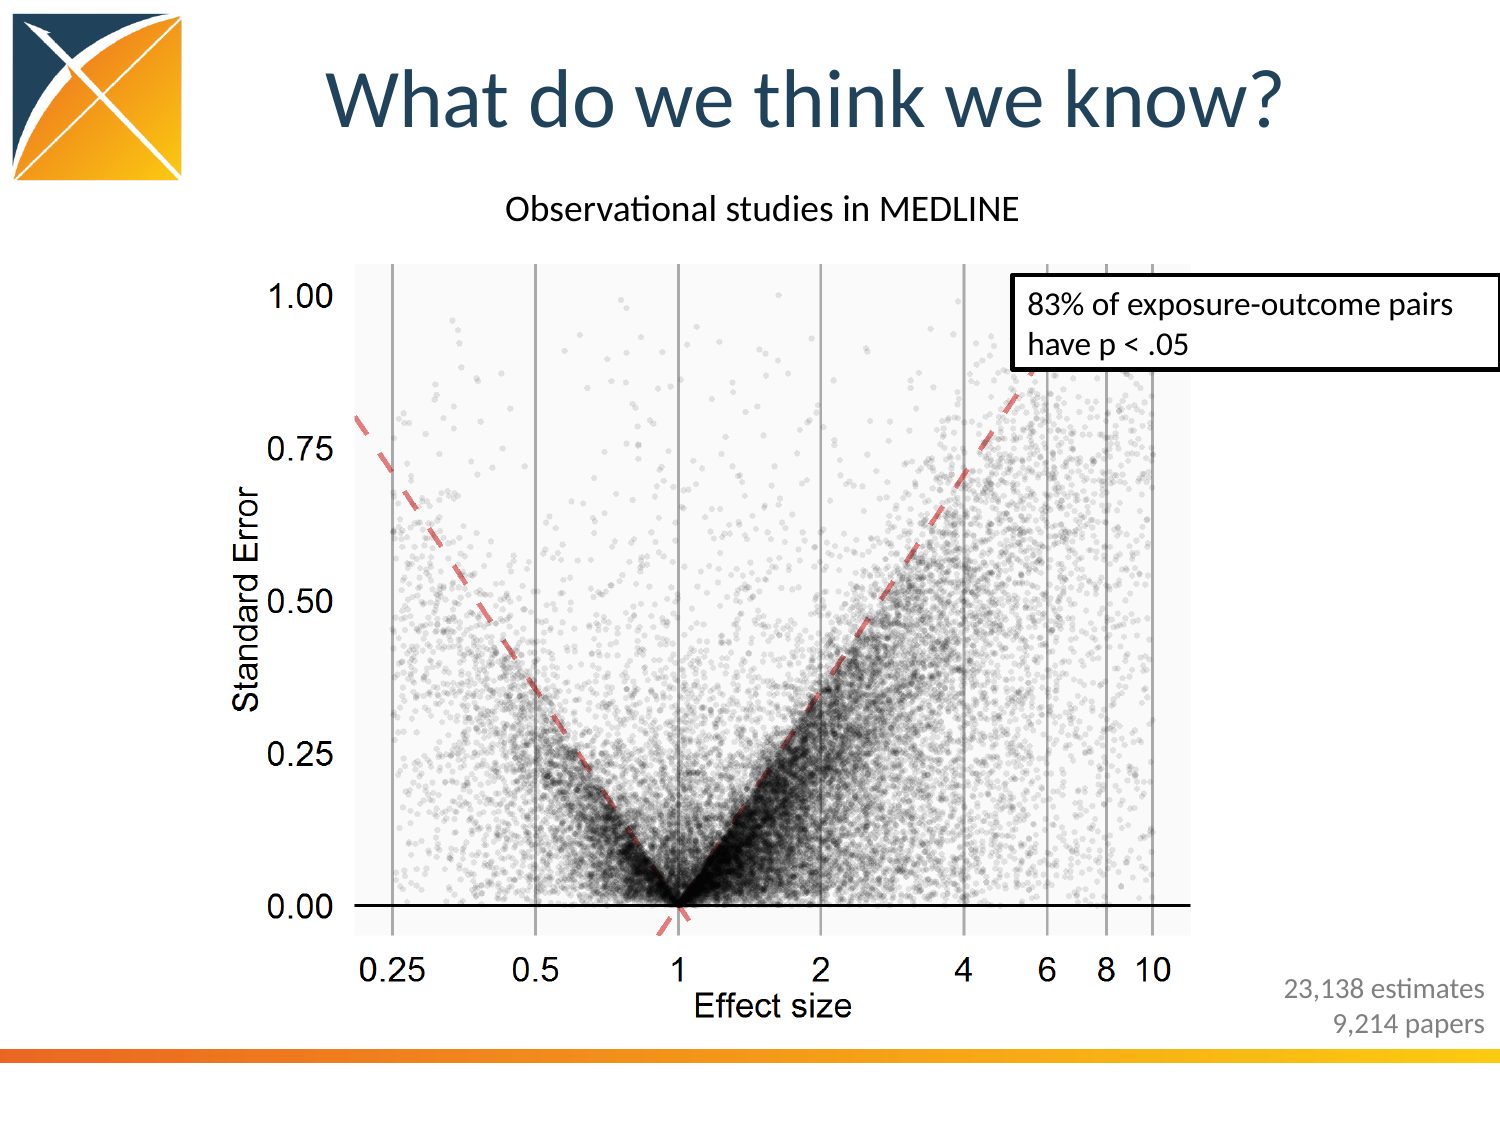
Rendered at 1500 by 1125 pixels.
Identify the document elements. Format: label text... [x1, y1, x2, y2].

picture [199, 222, 1232, 1049]
text_box 83% of exposure-outcome pairs have p < .05 [1235, 273, 1500, 372]
text_box Observational studies in MEDLINE [490, 176, 1036, 221]
title What do we think we know? [187, 24, 1425, 163]
text_box 23,138 estimates 9,214 papers [1235, 962, 1500, 1047]
picture [0, 0, 206, 200]
